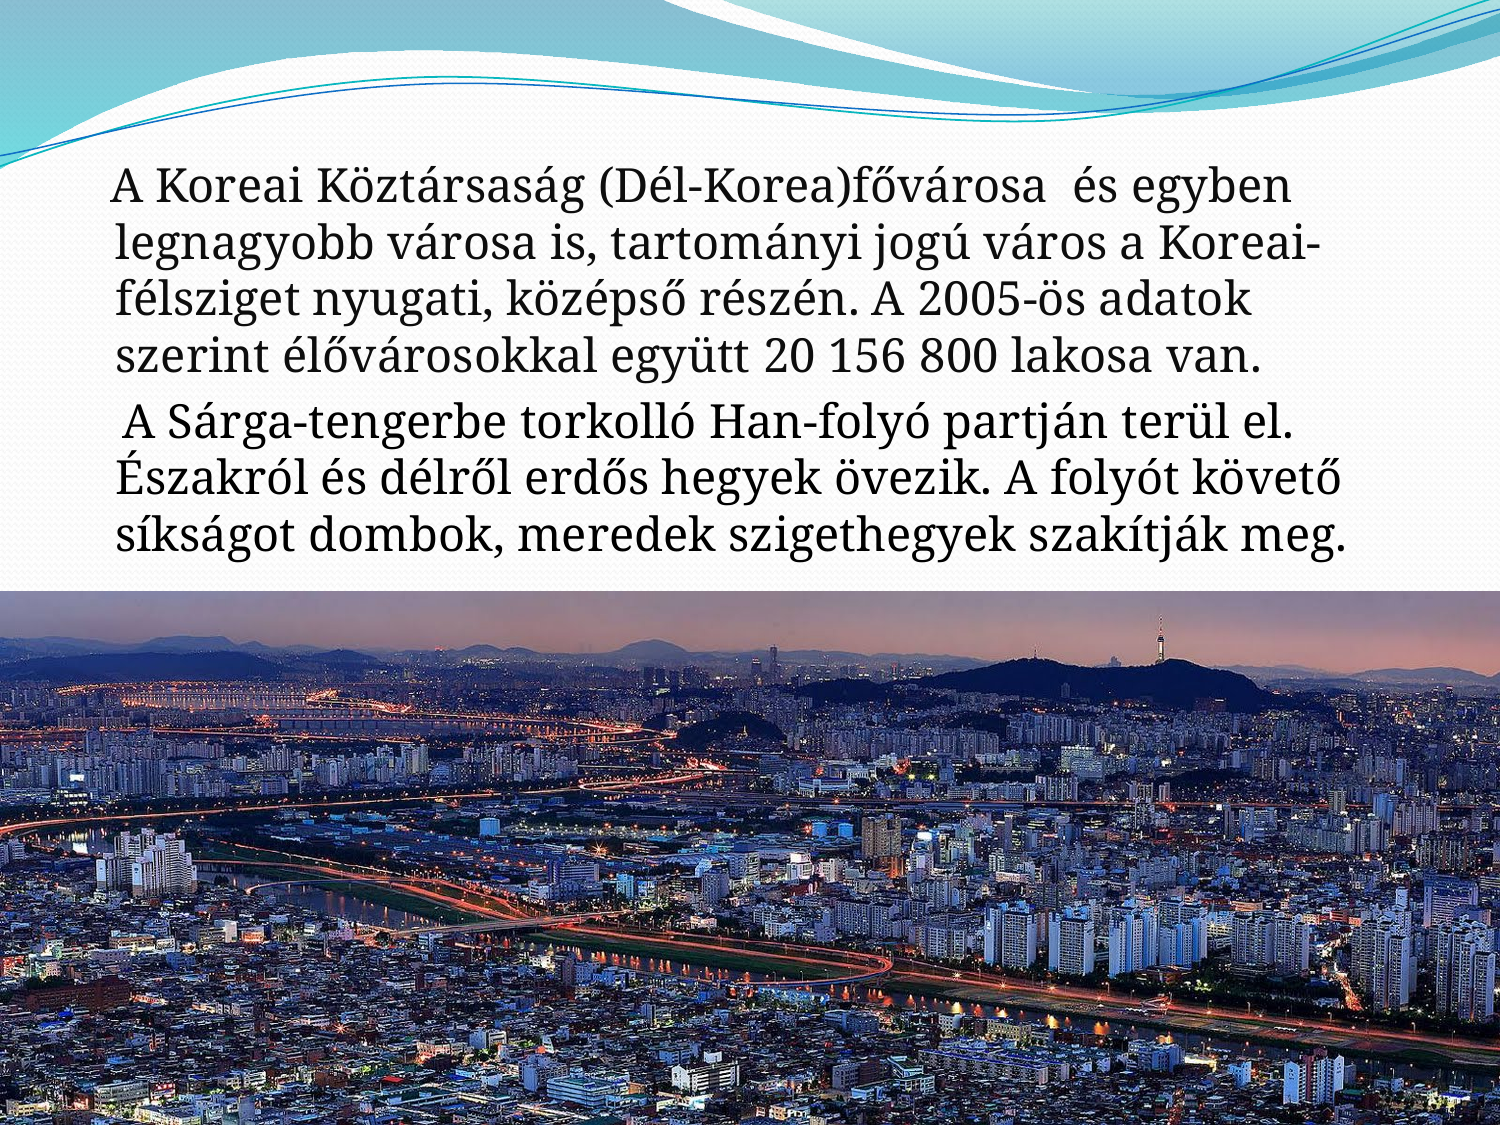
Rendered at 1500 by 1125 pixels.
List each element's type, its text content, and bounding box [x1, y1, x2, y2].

list A Koreai Köztársaság (Dél-Korea)fővárosa és egyben legnagyobb városa is, tartományi jogú város a Koreai-félsziget nyugati, középső részén. A 2005-ös adatok szerint élővárosokkal együtt 20 156 800 lakosa van. A Sárga-tengerbe torkolló Han-folyó partján terül el. Északról és délről erdős hegyek övezik. A folyót követő síkságot dombok, meredek szigethegyek szakítják meg. [58, 82, 1409, 575]
picture [0, 591, 1500, 1125]
